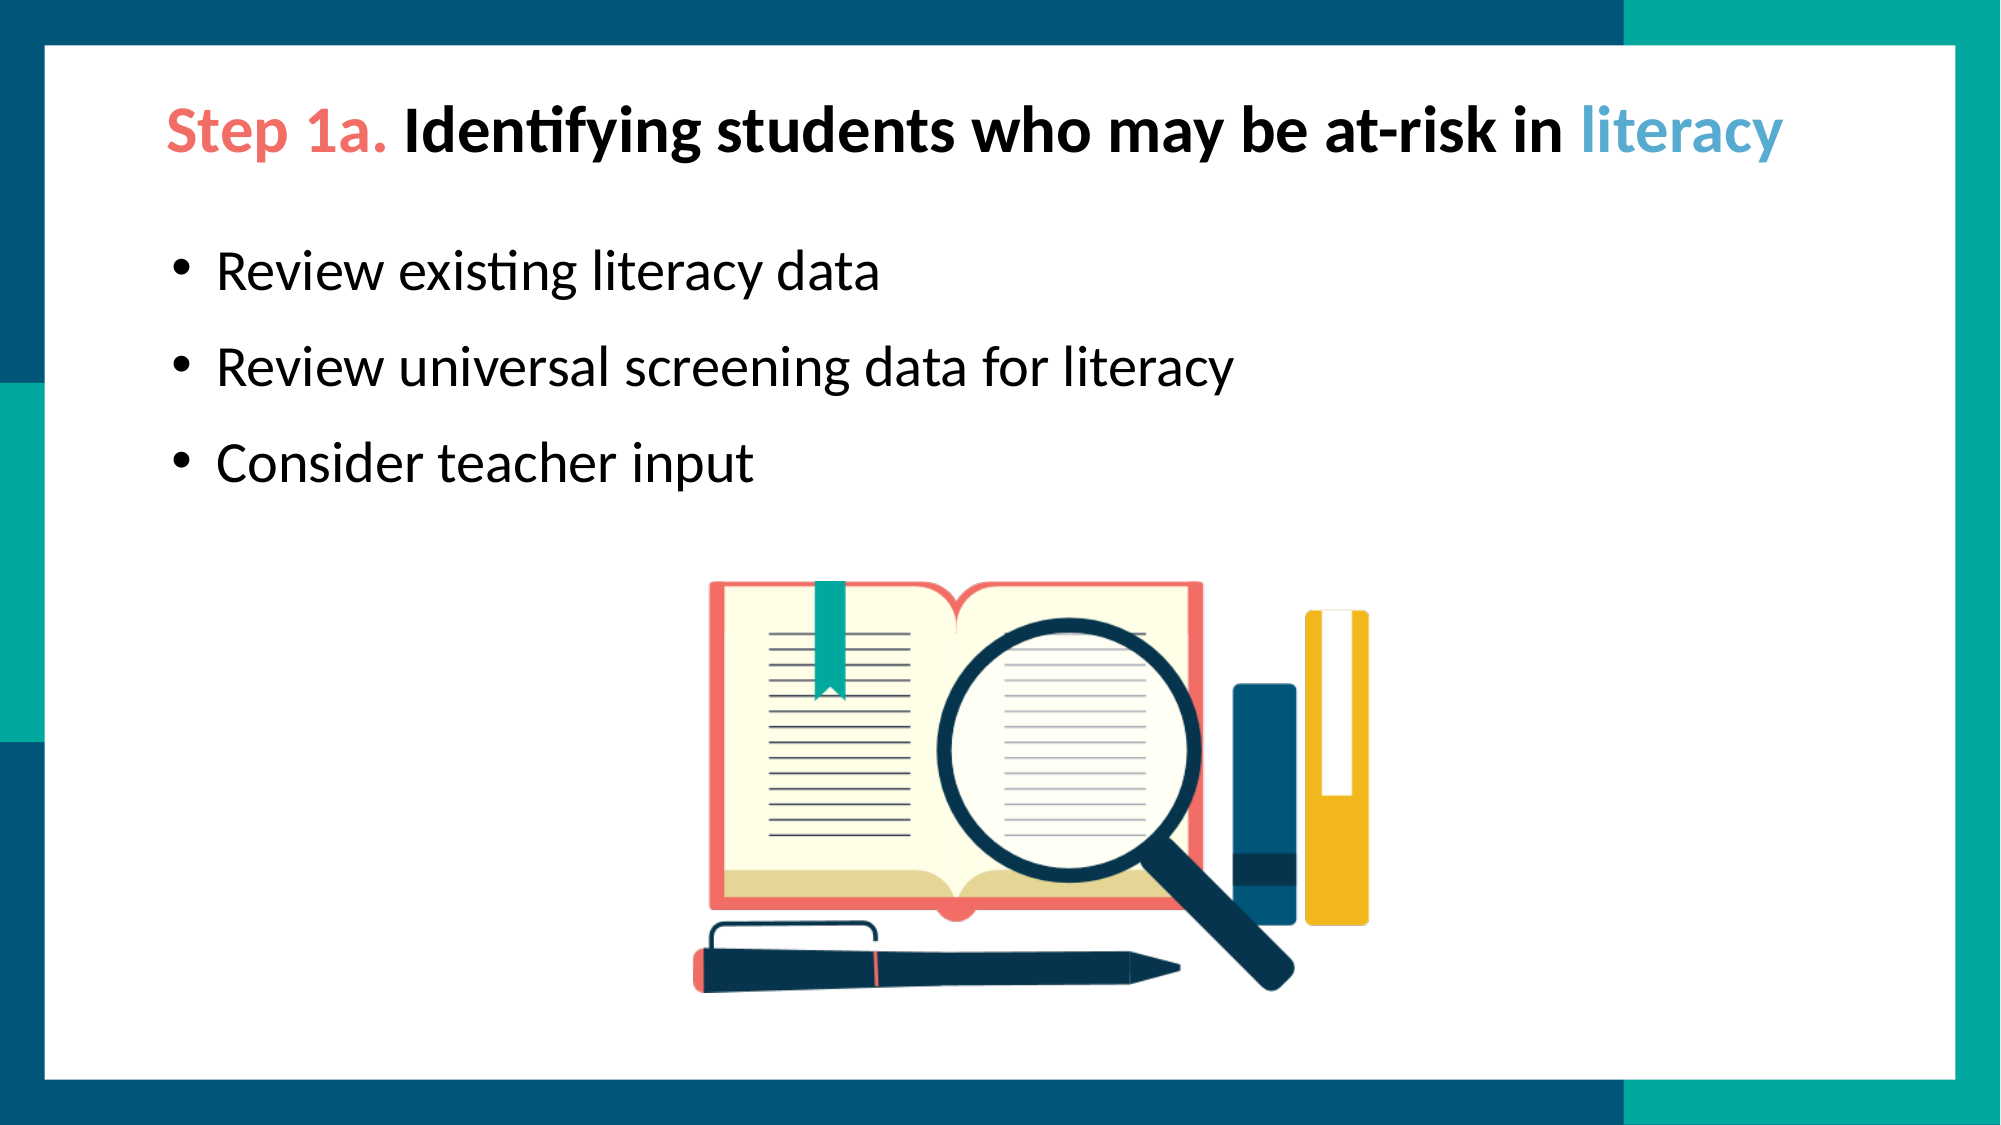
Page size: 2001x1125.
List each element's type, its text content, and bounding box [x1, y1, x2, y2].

picture [692, 581, 1370, 993]
list Review existing literacy data Review universal screening data for literacy Consider teacher input [136, 197, 1863, 993]
title Step 1a. Identifying students who may be at-risk in literacy [136, 77, 1927, 184]
